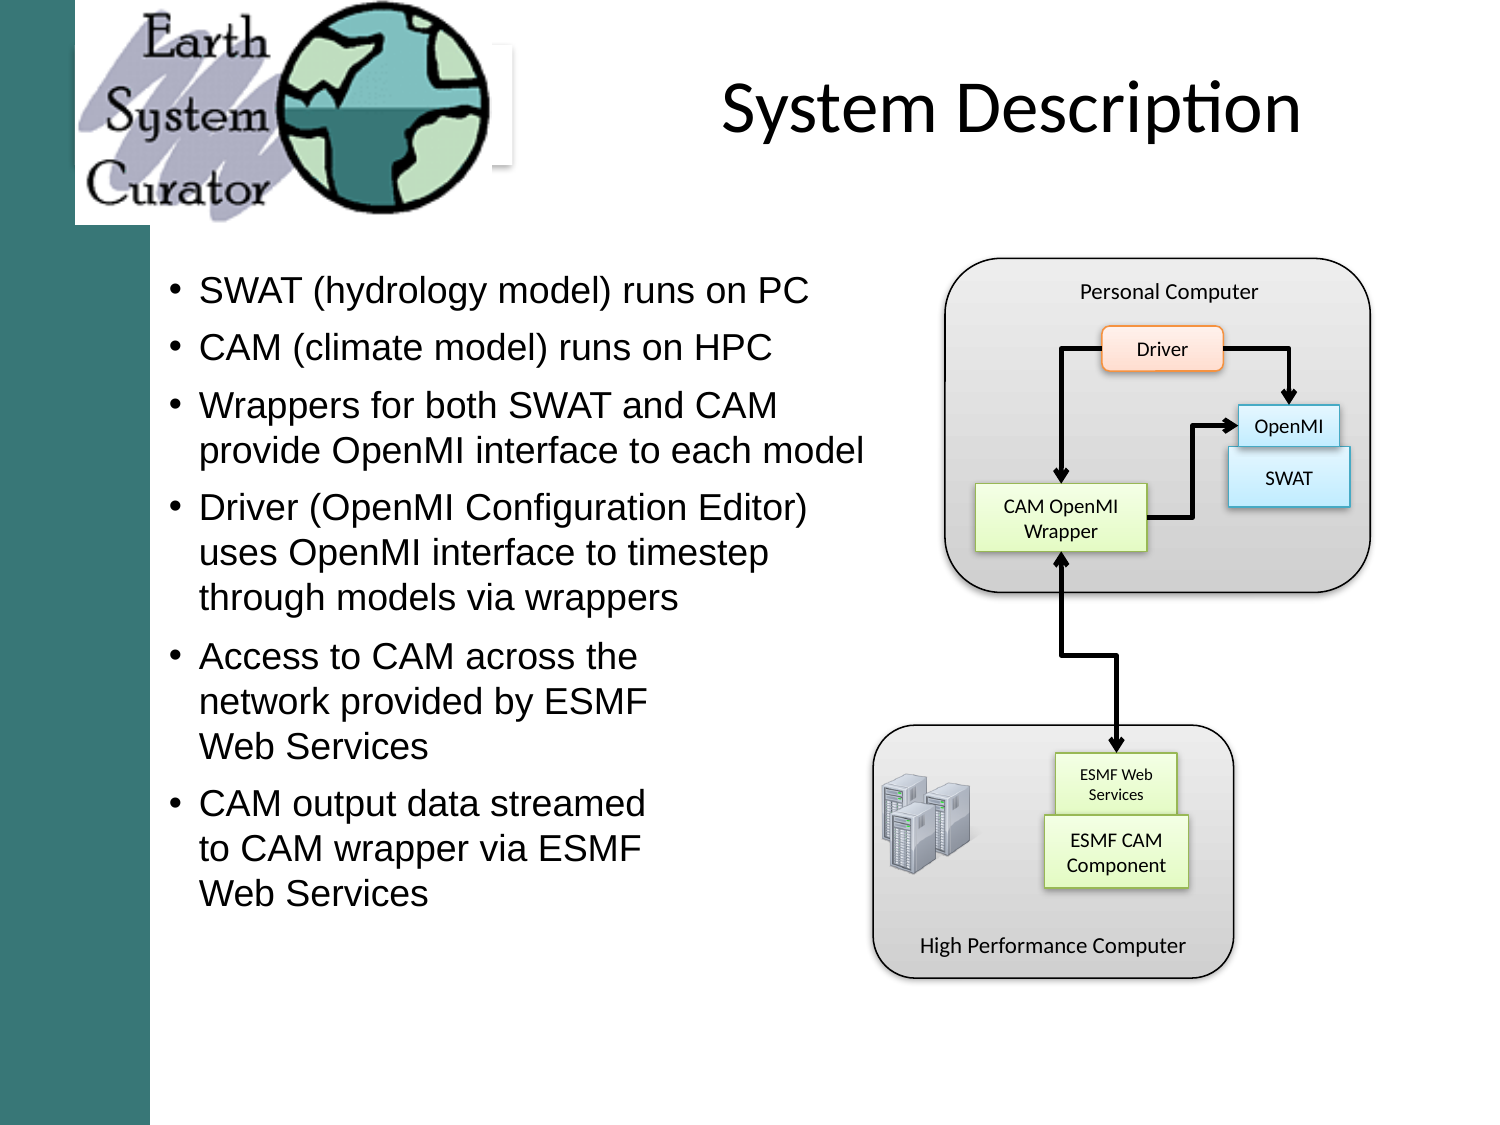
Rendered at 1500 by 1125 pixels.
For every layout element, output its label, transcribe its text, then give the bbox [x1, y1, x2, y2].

title System Description [599, 49, 1426, 156]
picture [75, 0, 492, 225]
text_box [944, 258, 1371, 593]
text_box Access to CAM across the network provided by ESMF Web Services CAM output data streamed to CAM wrapper via ESMF Web Services [153, 624, 675, 922]
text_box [872, 724, 1234, 979]
text_box SWAT (hydrology model) runs on PC CAM (climate model) runs on HPC Wrappers for both SWAT and CAM provide OpenMI interface to each model Driver (OpenMI Configuration Editor) uses OpenMI interface to timestep through models via wrappers [153, 258, 898, 684]
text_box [987, 624, 1190, 680]
